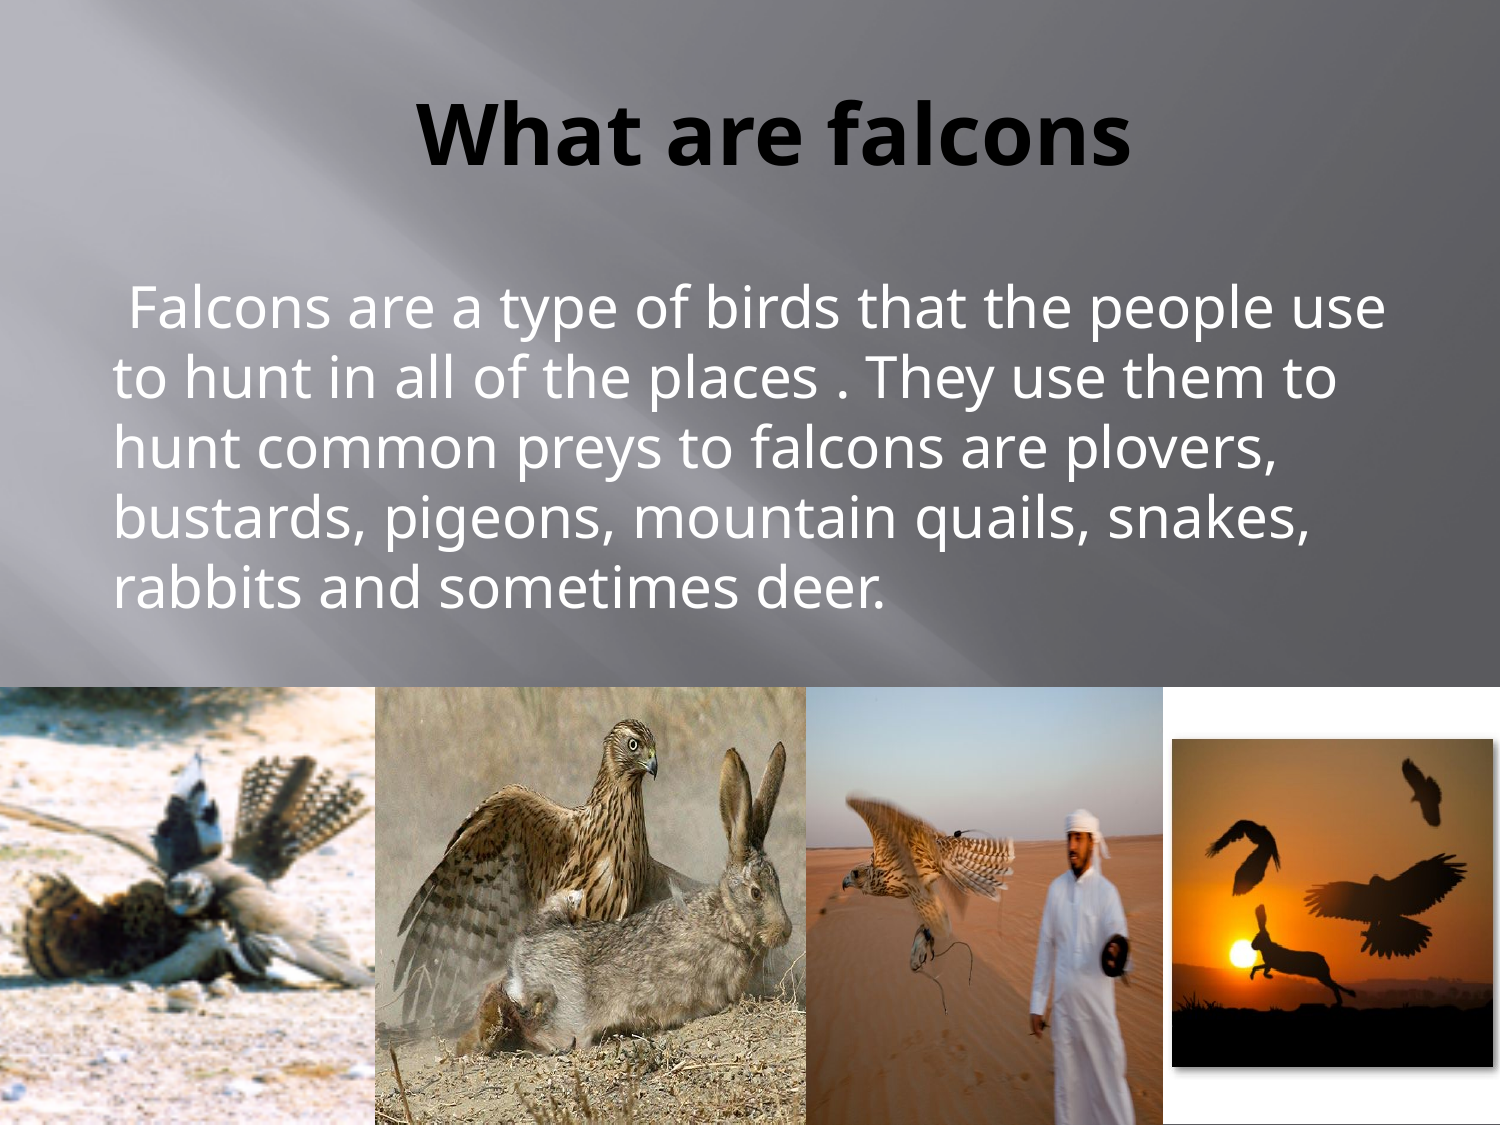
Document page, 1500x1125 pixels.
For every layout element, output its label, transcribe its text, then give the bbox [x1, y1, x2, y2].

picture [0, 687, 1500, 1125]
title What are falcons [99, 37, 1450, 225]
list Falcons are a type of birds that the people use to hunt in all of the places . They use them to hunt common preys to falcons are plovers, bustards, pigeons, mountain quails, snakes, rabbits and sometimes deer. [75, 262, 1425, 687]
